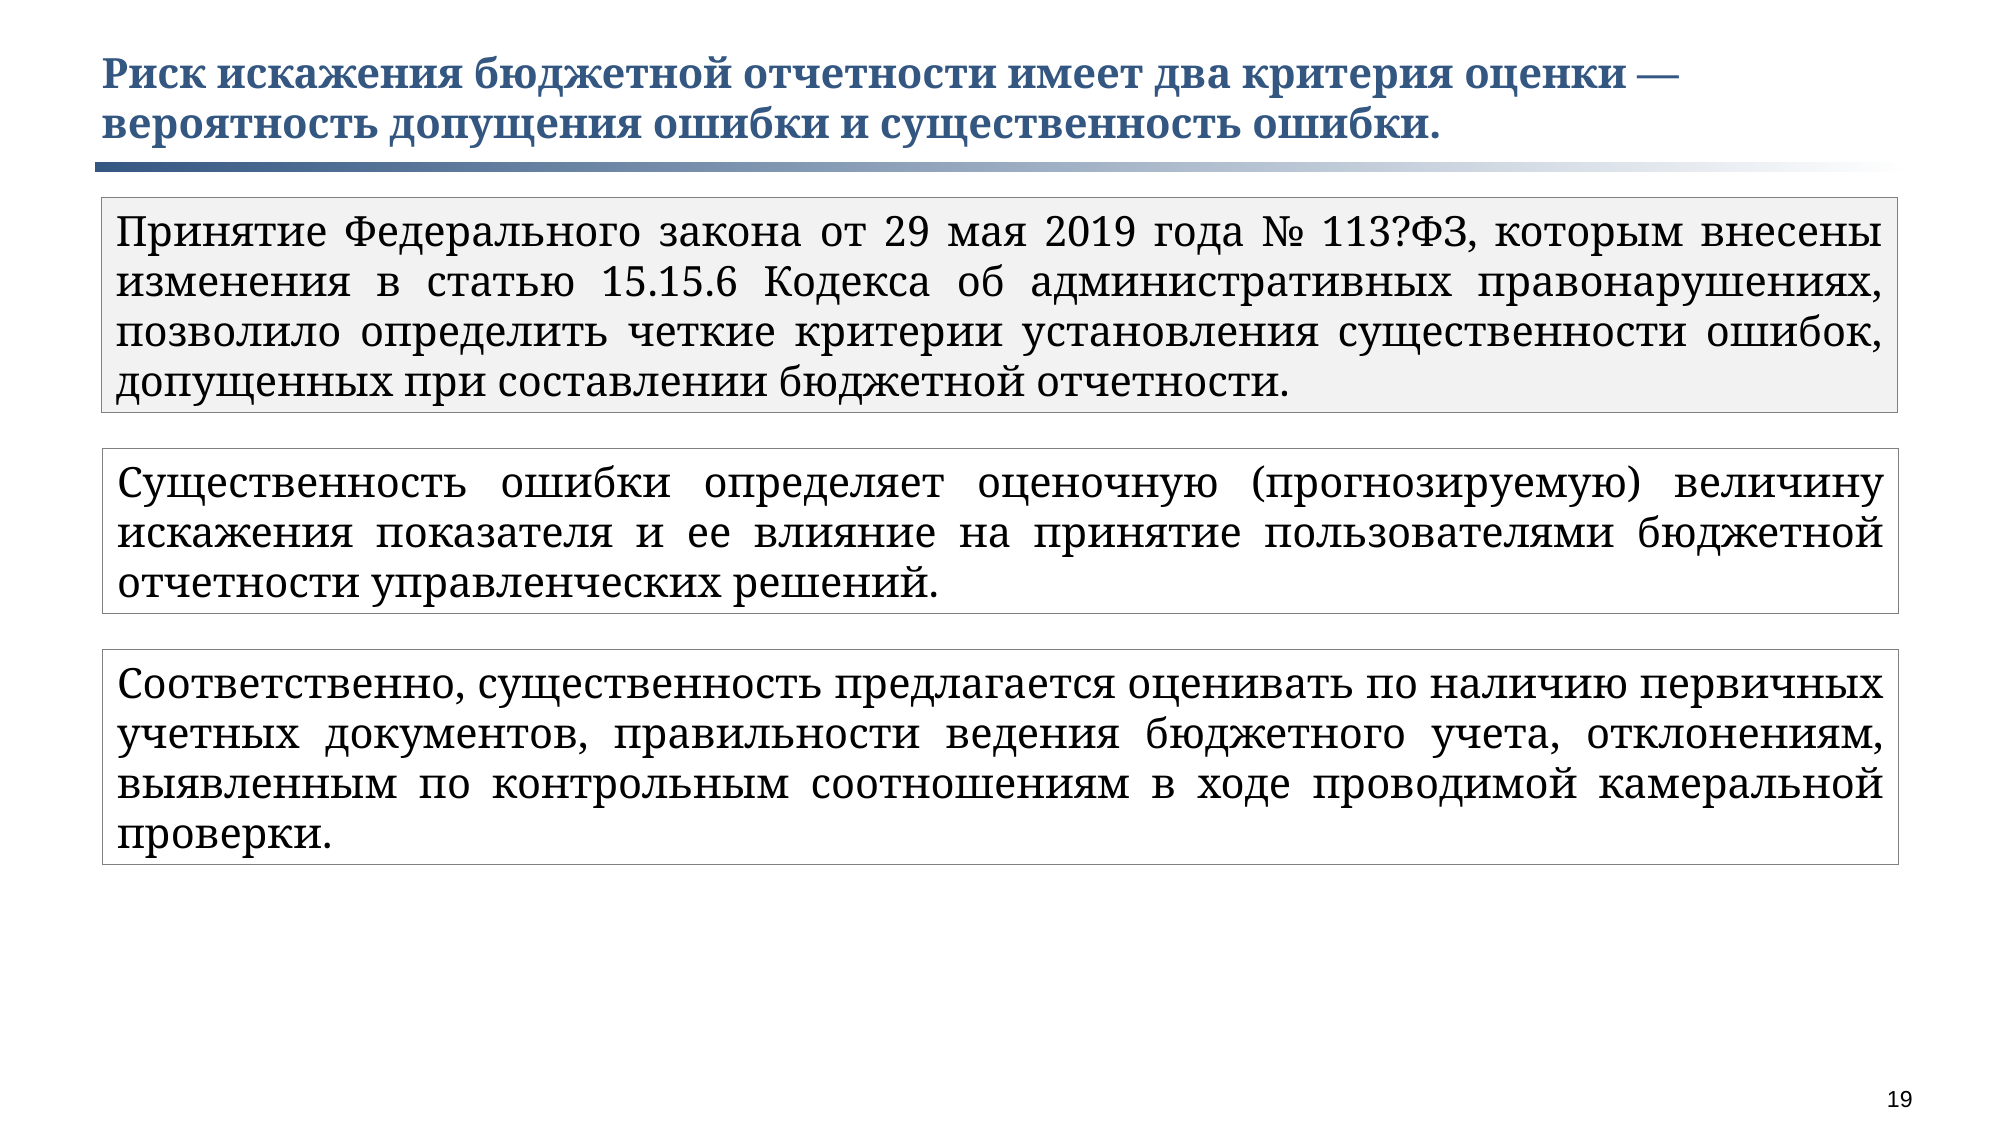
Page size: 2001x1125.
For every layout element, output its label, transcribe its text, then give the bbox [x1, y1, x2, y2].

text_box Соответственно, существенность предлагается оценивать по наличию первичных учетных документов, правильности ведения бюджетного учета, отклонениям, выявленным по контрольным соотношениям в ходе проводимой камеральной проверки. [102, 649, 1899, 865]
text_box Риск искажения бюджетной отчетности имеет два критерия оценки — вероятность допущения ошибки и существенность ошибки. [87, 39, 1748, 131]
text_box Принятие Федерального закона от 29 мая 2019 года № 113?ФЗ, которым внесены изменения в статью 15.15.6 Кодекса об административных правонарушениях, позволило определить четкие критерии установления существенности ошибок, допущенных при составлении бюджетной отчетности. [101, 197, 1898, 413]
text_box Существенность ошибки определяет оценочную (прогнозируемую) величину искажения показателя и ее влияние на принятие пользователями бюджетной отчетности управленческих решений. [102, 448, 1899, 614]
